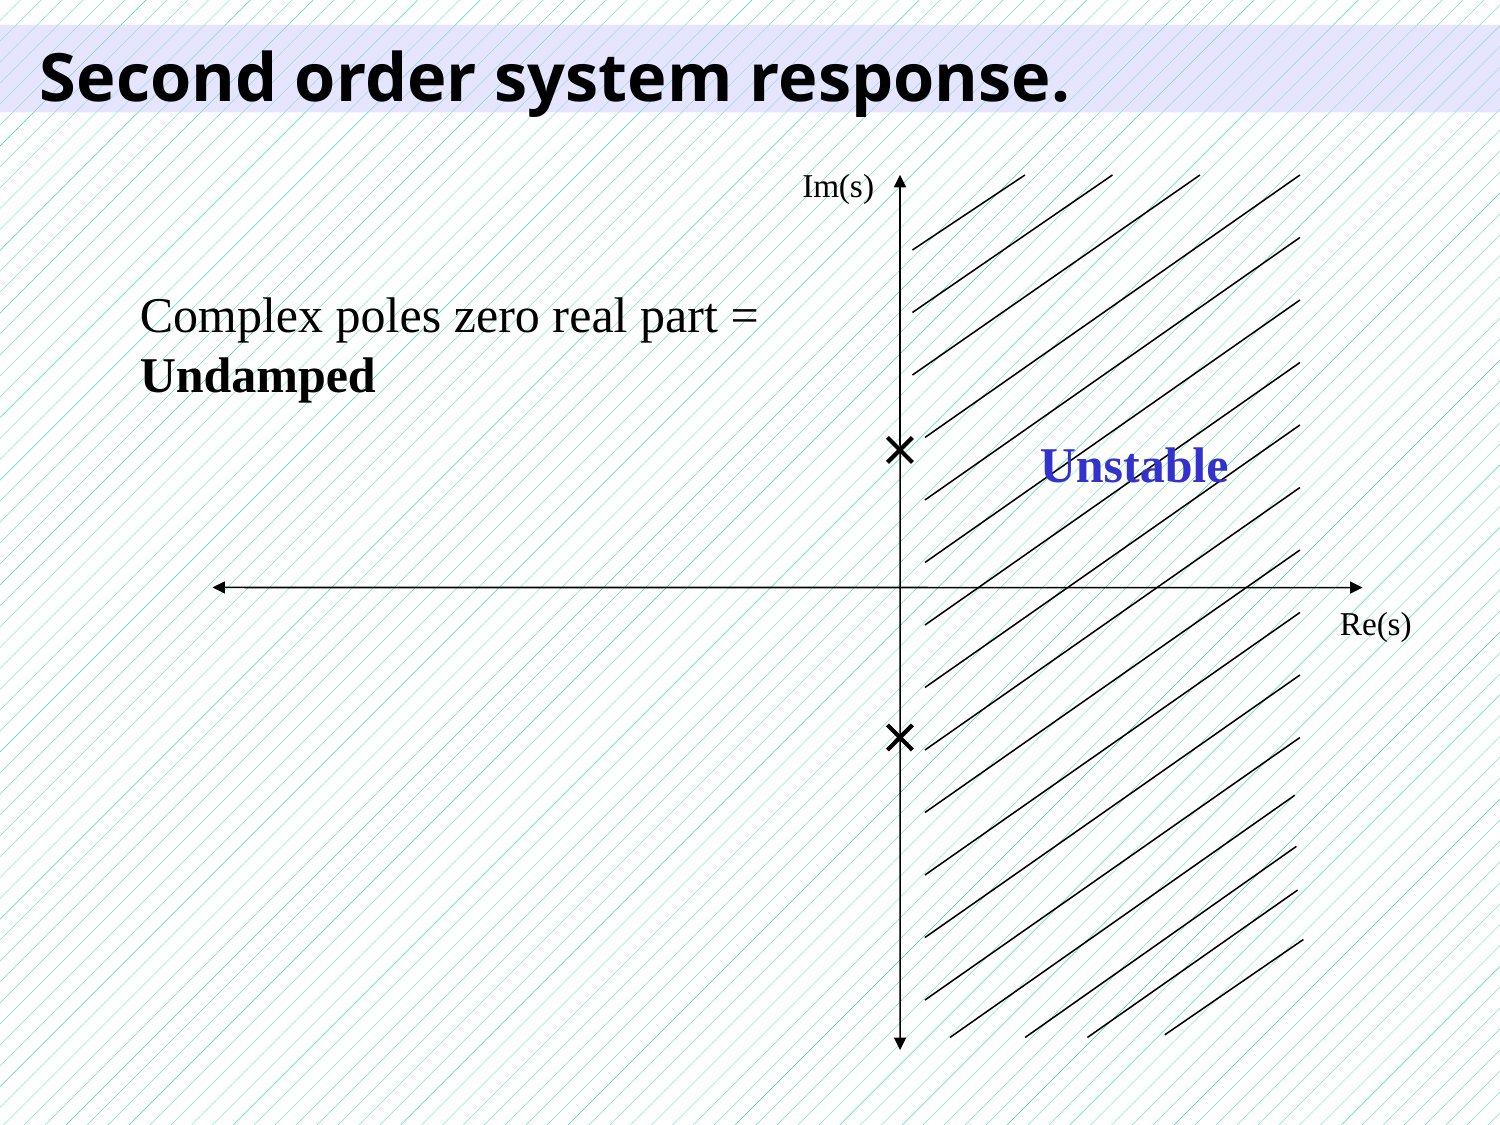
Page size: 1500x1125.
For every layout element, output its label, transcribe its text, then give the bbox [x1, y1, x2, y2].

text_box Re(s) [1324, 594, 1475, 650]
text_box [887, 724, 913, 751]
text_box [212, 581, 978, 594]
text_box [1248, 581, 1363, 594]
text_box Unstable [1024, 424, 1263, 500]
text_box [893, 759, 907, 1051]
text_box Im(s) [787, 157, 938, 212]
title Second order system response. [24, 24, 1476, 126]
text_box Complex poles zero real part = Undamped [124, 274, 888, 410]
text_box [887, 437, 913, 463]
